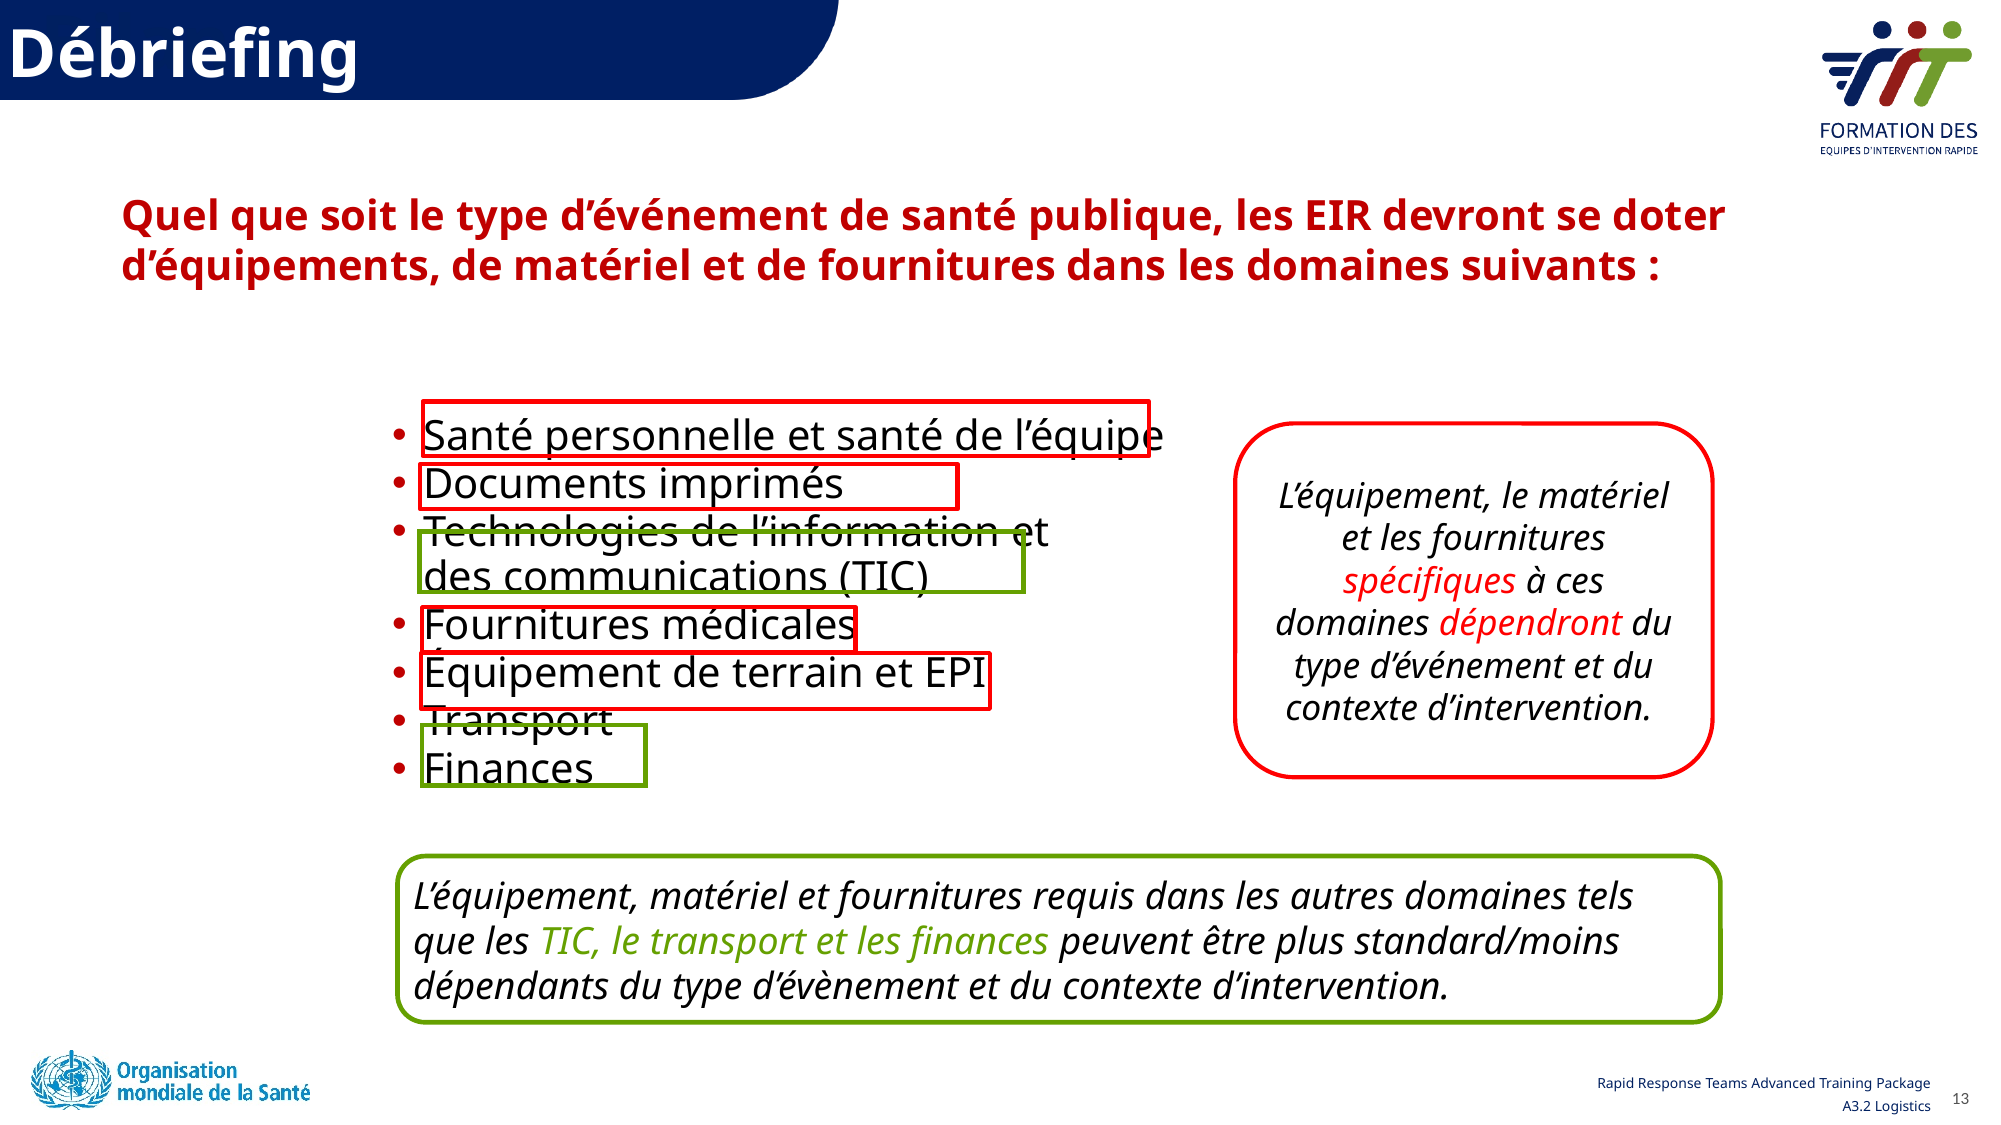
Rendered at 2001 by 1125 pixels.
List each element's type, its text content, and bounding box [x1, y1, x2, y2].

text_box [422, 725, 646, 786]
text_box [418, 462, 960, 511]
text_box [419, 531, 1024, 592]
text_box [421, 399, 1151, 458]
picture [1820, 20, 1978, 156]
picture [620, 0, 839, 100]
text_box [419, 651, 992, 711]
text_box L’équipement, le matériel et les fournitures spécifiques à ces domaines dépendront du type d’événement et du contexte d’intervention. [1233, 421, 1715, 780]
picture [31, 1050, 310, 1110]
text_box [420, 605, 858, 651]
text_box L’équipement, matériel et fournitures requis dans les autres domaines tels que les TIC, le transport et les finances peuvent être plus standard/moins dépendants du type d’évènement et du contexte d’intervention. [397, 856, 1721, 1023]
title Bilan [32, 0, 620, 100]
list Santé personnelle et santé de l’équipe Documents imprimés Technologies de l’information et des communications (TIC) Fournitures médicales Équipement de terrain et EPI Transport Finances [377, 406, 1369, 856]
text_box Débriefing [0, 3, 587, 99]
text_box Quel que soit le type d’événement de santé publique, les EIR devront se doter d’équipements, de matériel et de fournitures dans les domaines suivants : [114, 181, 1863, 296]
